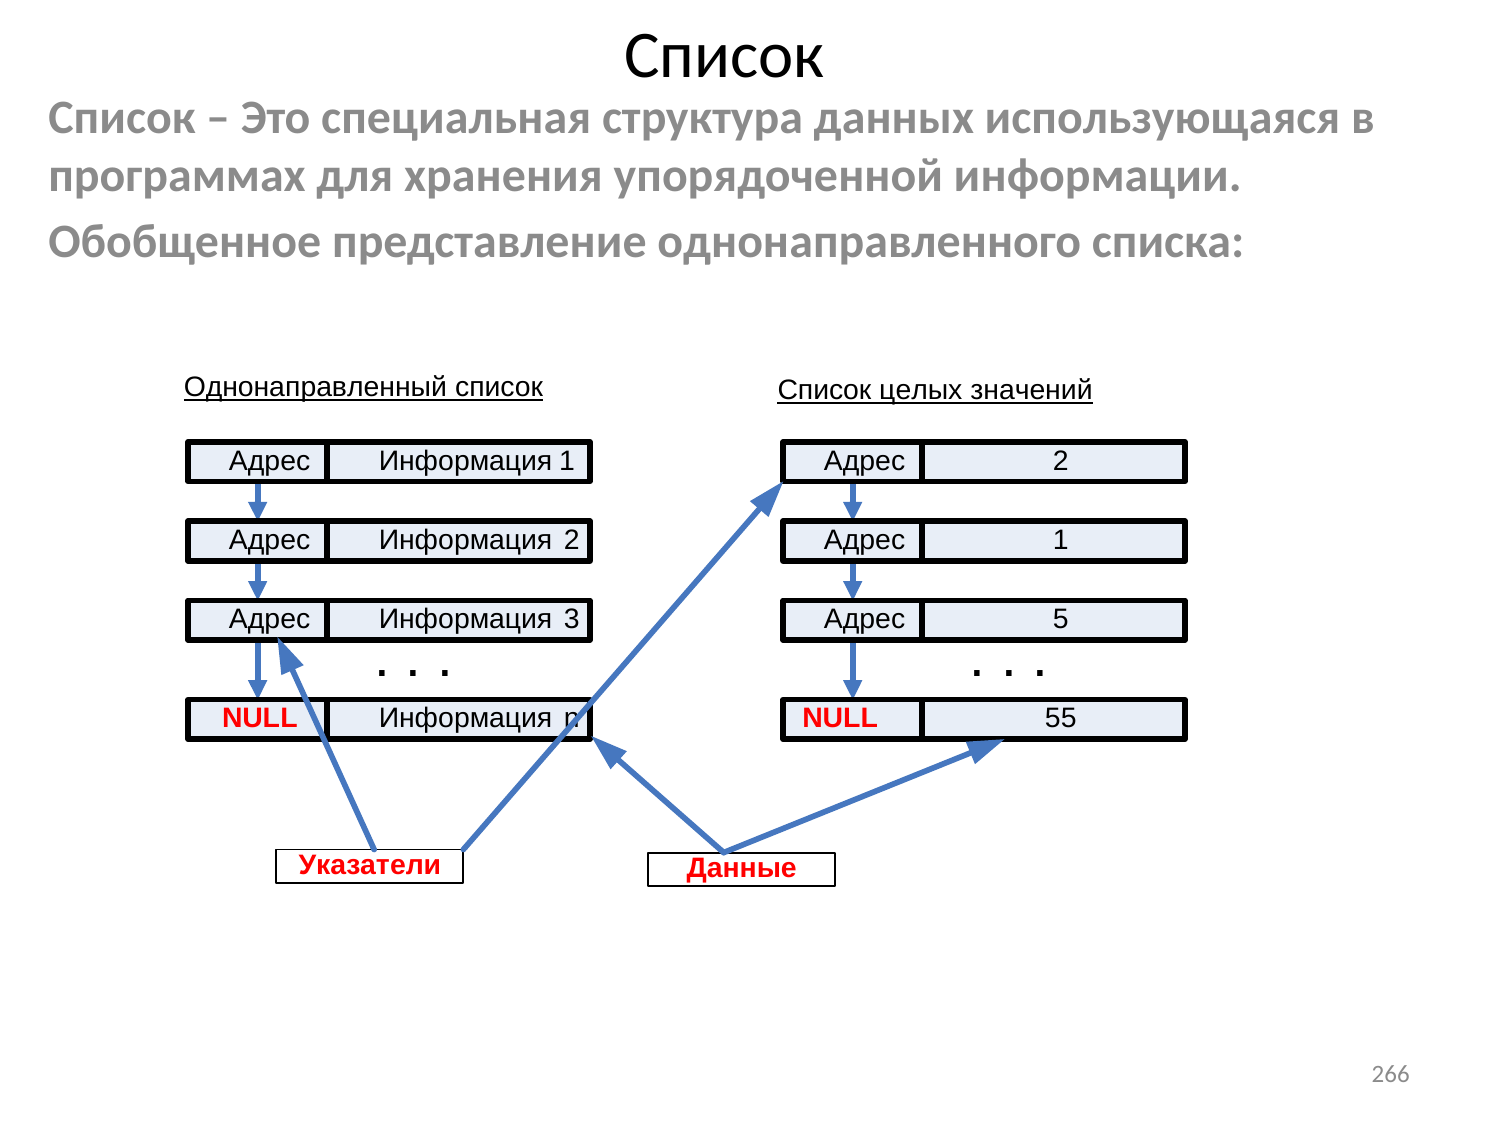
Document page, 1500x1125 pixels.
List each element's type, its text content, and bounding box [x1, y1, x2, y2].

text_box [88, 302, 1330, 1000]
slide_number 266 [1074, 1042, 1425, 1103]
text_box Список – Это специальная структура данных использующаяся в программах для хранения упорядоченной информации. Обобщенное представление однонаправленного списка: [33, 78, 1457, 1024]
title Список [159, 0, 1306, 78]
